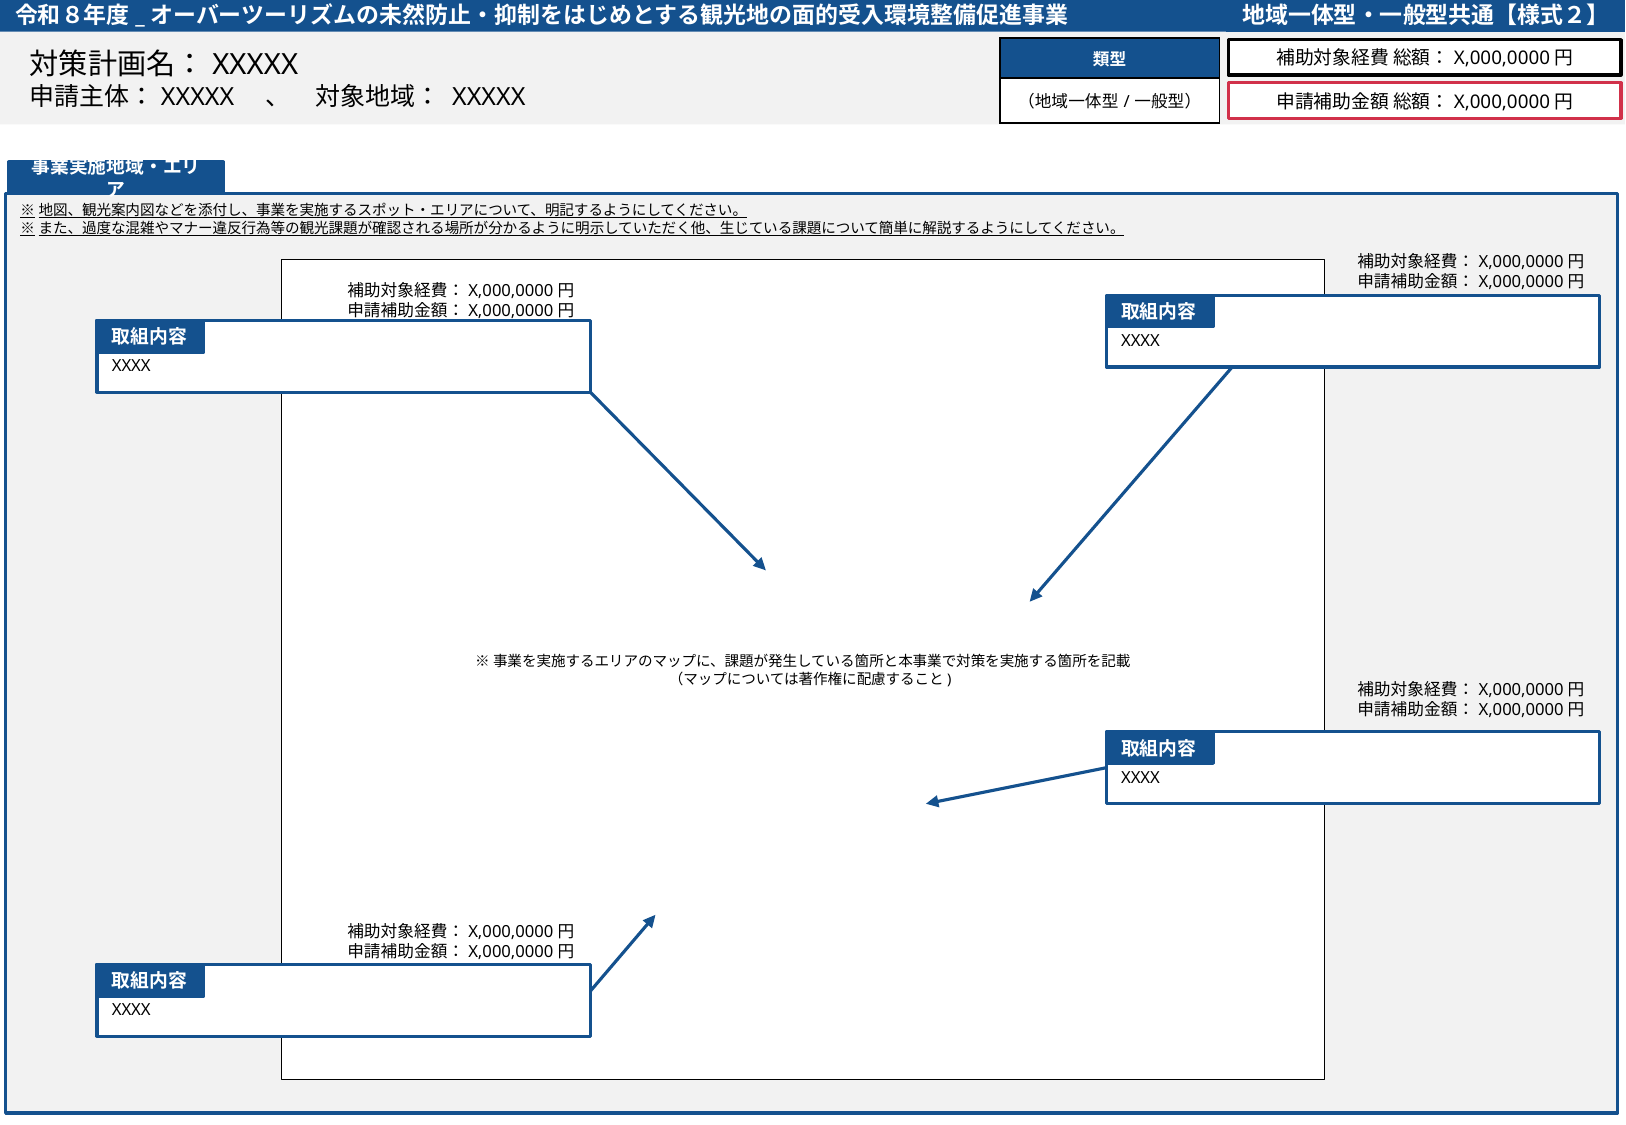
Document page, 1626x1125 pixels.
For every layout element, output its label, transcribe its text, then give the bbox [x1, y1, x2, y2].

text_box 補助対象経費：X,000,0000円 申請補助金額：X,000,0000円 [326, 917, 585, 964]
text_box 申請補助金額 総額：X,000,0000円 [1228, 82, 1622, 119]
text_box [1029, 351, 1246, 603]
text_box 取組内容 [96, 964, 204, 996]
title 令和８年度_オーバーツーリズムの未然防止・抑制をはじめとする観光地の面的受入環境整備促進事業 [0, 0, 1226, 32]
text_box 補助対象経費：X,000,0000円 申請補助金額：X,000,0000円 [1336, 247, 1606, 295]
table_cell （地域一体型/一般型） [1001, 79, 1219, 122]
text_box XXXX [97, 964, 591, 1037]
text_box XXXX [97, 320, 591, 393]
text_box 補助対象経費：X,000,0000円 申請補助金額：X,000,0000円 [326, 275, 596, 323]
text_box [585, 914, 656, 997]
text_box 対策計画名：XXXXX 申請主体：XXXXX 、 対象地域： XXXXX [0, 32, 1625, 125]
table_header 類型 [1001, 39, 1219, 77]
text_box ※事業を実施するエリアのマップに、課題が発生している箇所と本事業で対策を実施する箇所を記載 （マップについては著作権に配慮すること) [281, 259, 1325, 1080]
text_box 補助対象経費：X,000,0000円 申請補助金額：X,000,0000円 [1336, 675, 1606, 723]
text_box 事業実施地域・エリア [8, 161, 223, 194]
text_box XXXX [1106, 731, 1600, 804]
text_box 補助対象経費 総額：X,000,0000円 [1228, 39, 1622, 75]
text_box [590, 391, 767, 571]
text_box ※地図、観光案内図などを添付し、事業を実施するスポット・エリアについて、明記するようにしてください。 ※また、過度な混雑やマナー違反行為等の観光課題が確認される場所が分かるように明示していただく他、生じている課題について簡単に解説するようにしてください。 [5, 193, 1618, 1113]
text_box 取組内容 [96, 320, 204, 352]
text_box 取組内容 [1106, 731, 1214, 764]
text_box XXXX [1106, 295, 1600, 368]
text_box 地域一体型・一般型共通【様式２】 [1226, 0, 1625, 32]
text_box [925, 767, 1107, 805]
text_box 取組内容 [1106, 295, 1214, 327]
